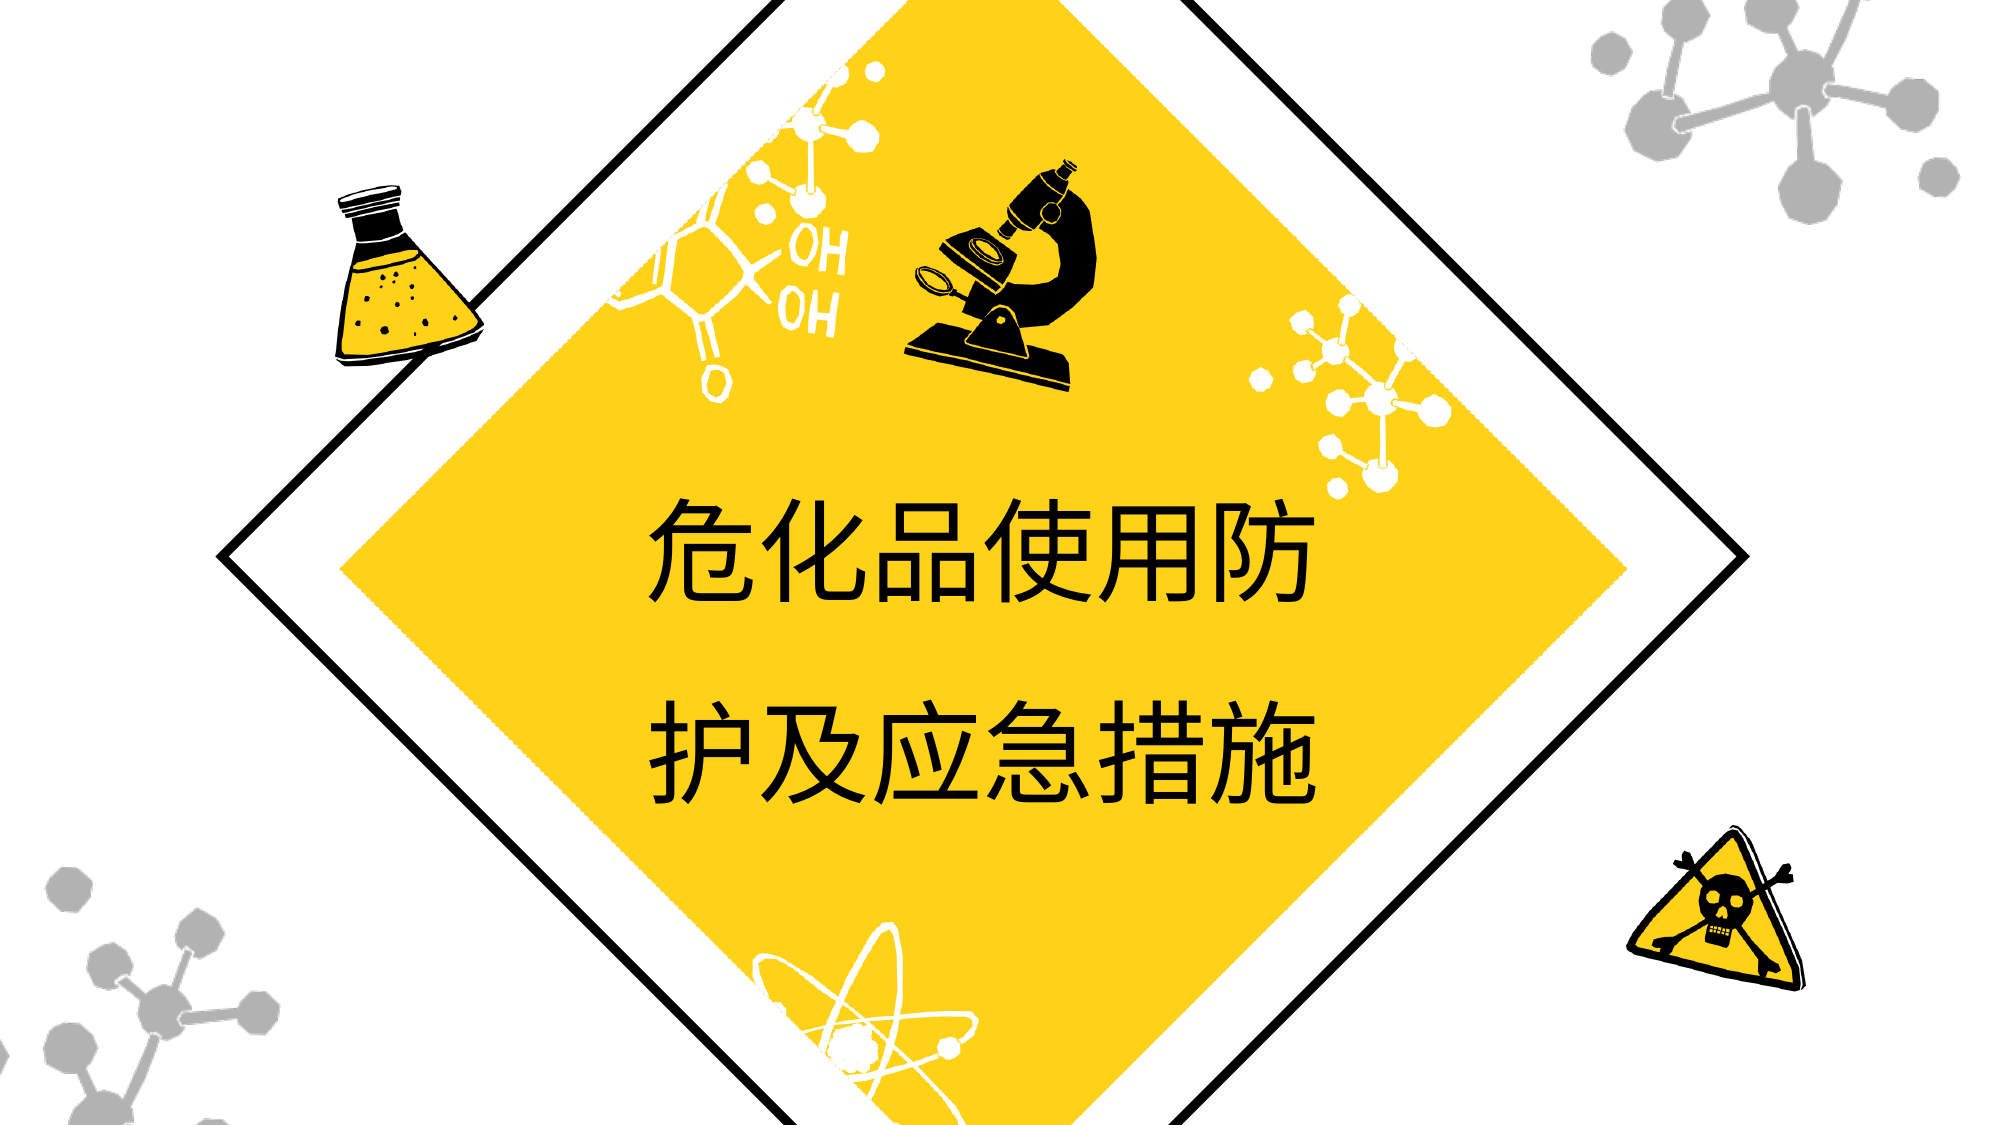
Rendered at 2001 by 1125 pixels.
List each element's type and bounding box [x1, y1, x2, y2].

picture [903, 159, 1097, 392]
text_box [221, 0, 1744, 1125]
picture [1625, 824, 1806, 992]
picture [0, 867, 281, 1125]
picture [1590, 0, 1982, 225]
picture [335, 184, 484, 367]
